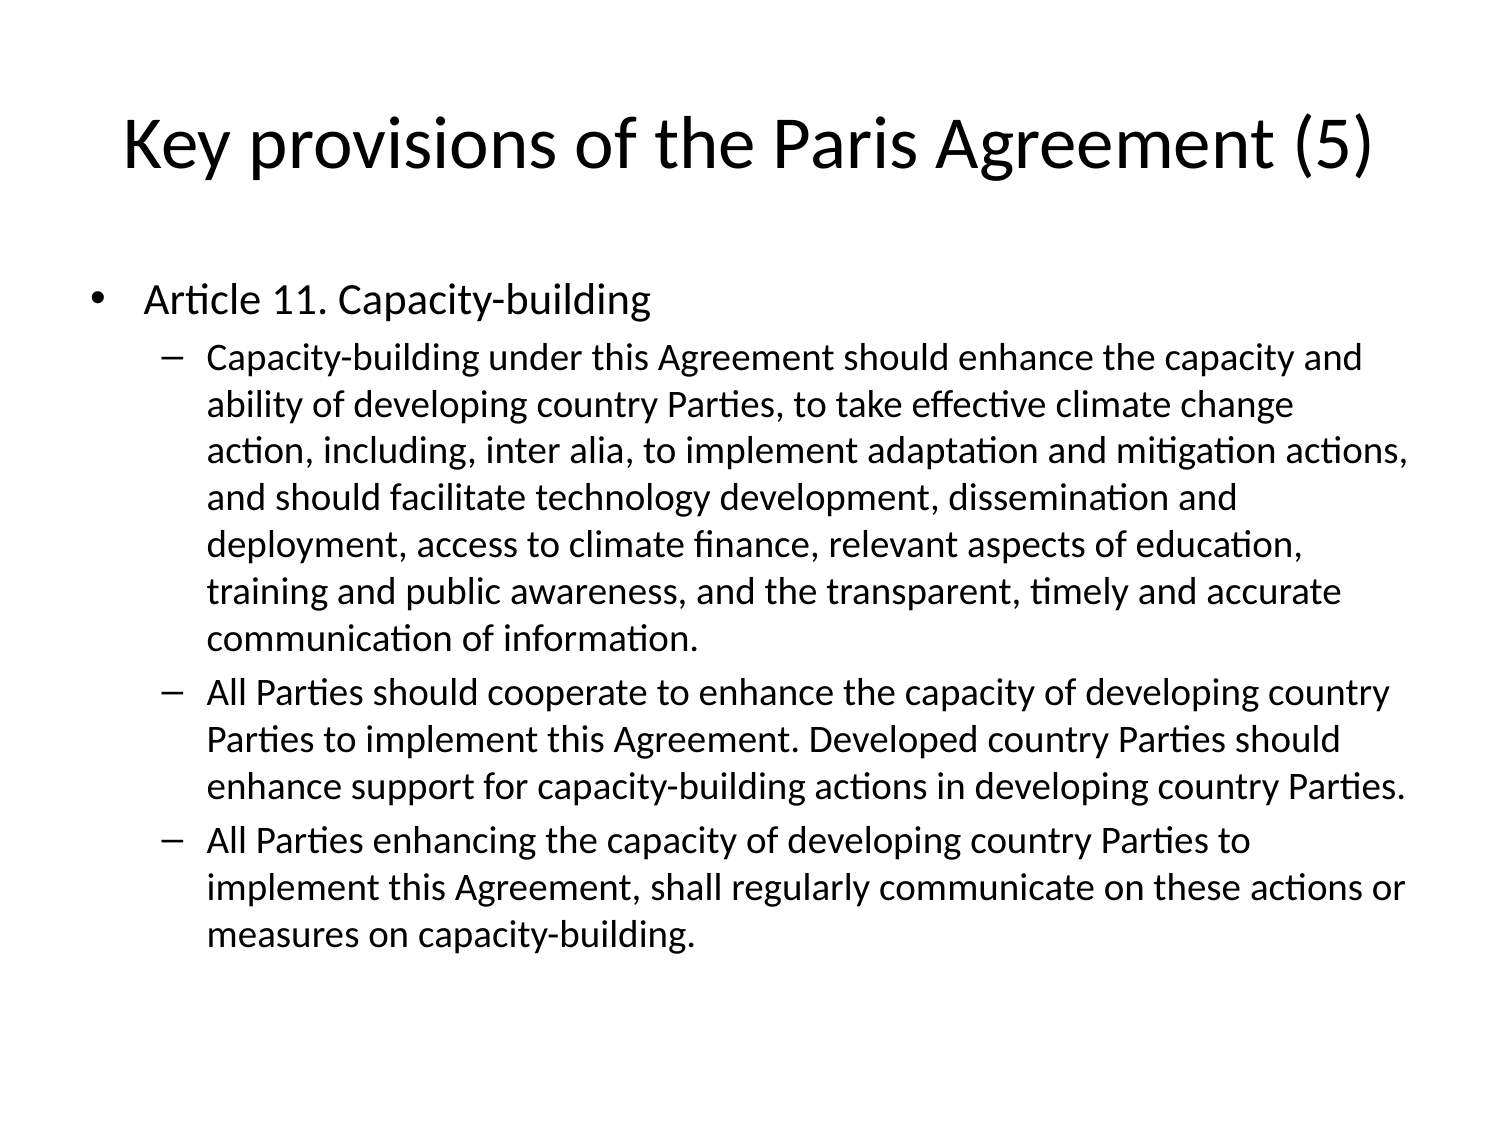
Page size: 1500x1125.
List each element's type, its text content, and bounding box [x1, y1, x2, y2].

list Article 11. Capacity-building Capacity-building under this Agreement should enhance the capacity and ability of developing country Parties, to take effective climate change action, including, inter alia, to implement adaptation and mitigation actions, and should facilitate technology development, dissemination and deployment, access to climate finance, relevant aspects of education, training and public awareness, and the transparent, timely and accurate communication of information. All Parties should cooperate to enhance the capacity of developing country Parties to implement this Agreement. Developed country Parties should enhance support for capacity-building actions in developing country Parties. All Parties enhancing the capacity of developing country Parties to implement this Agreement, shall regularly communicate on these actions or measures on capacity-building. [75, 262, 1425, 1005]
title Key provisions of the Paris Agreement (5) [75, 45, 1425, 233]
